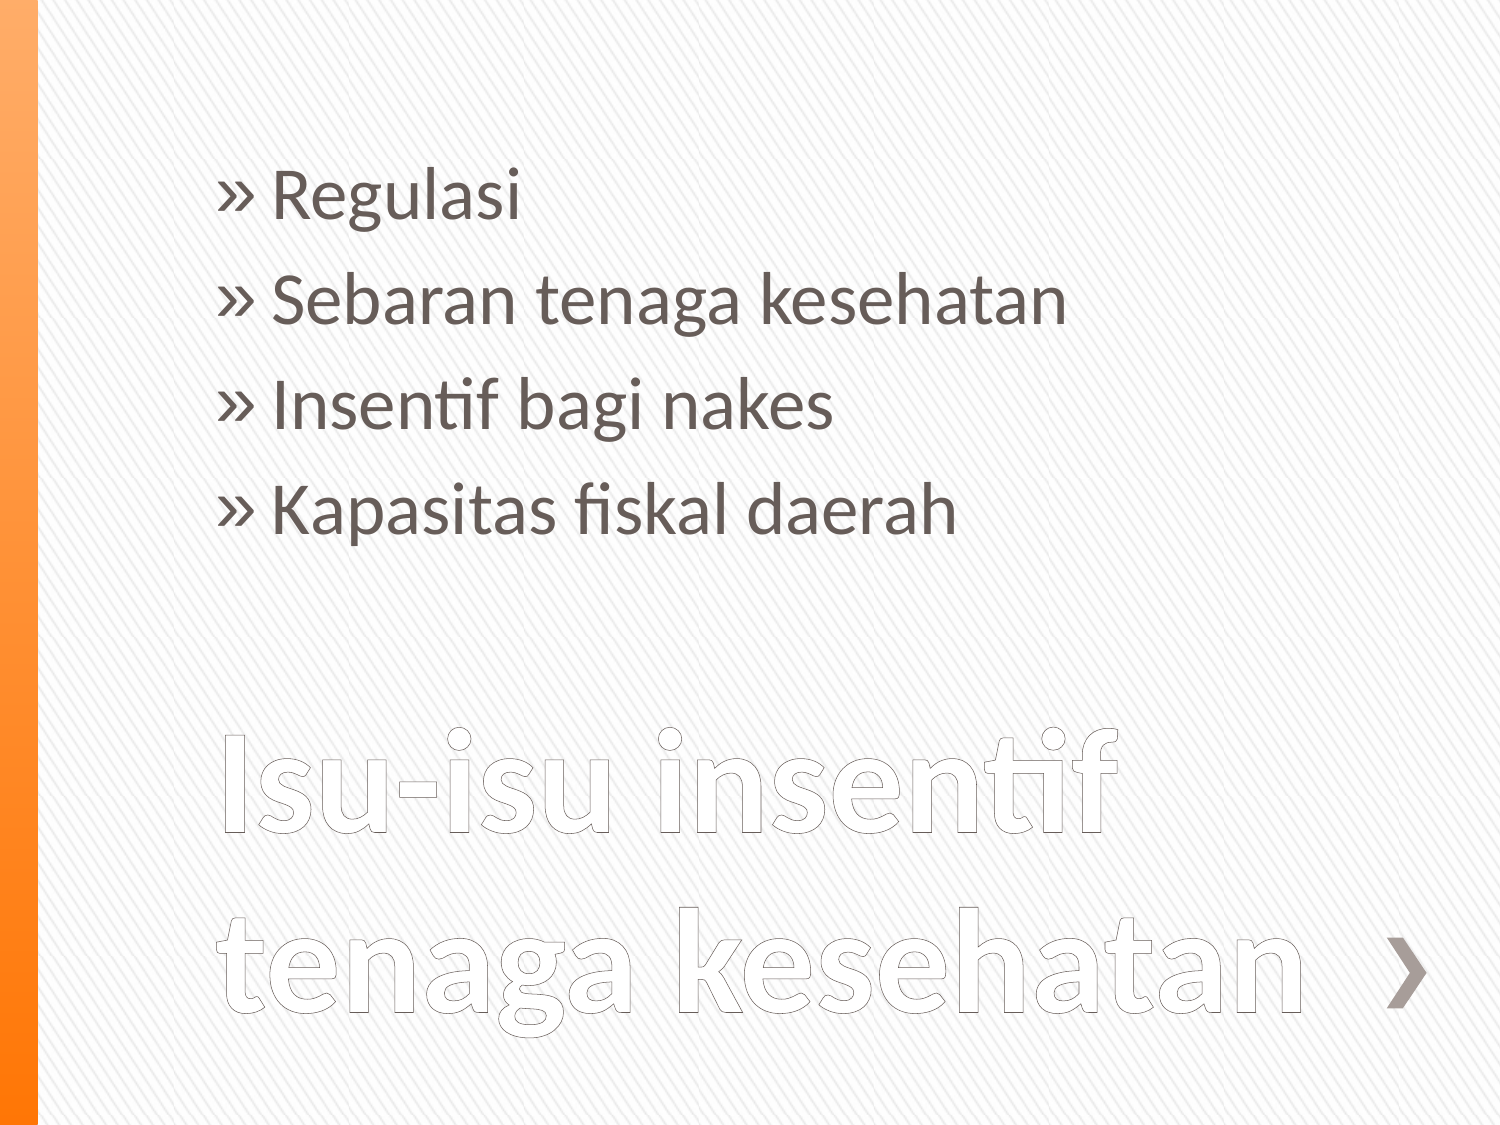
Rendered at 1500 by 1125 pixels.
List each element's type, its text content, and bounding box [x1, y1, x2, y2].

title Isu-isu insentif tenaga kesehatan [200, 863, 1388, 1050]
list Regulasi Sebaran tenaga kesehatan Insentif bagi nakes Kapasitas fiskal daerah [200, 137, 1425, 863]
table_cell 1 [0, 281, 37, 285]
